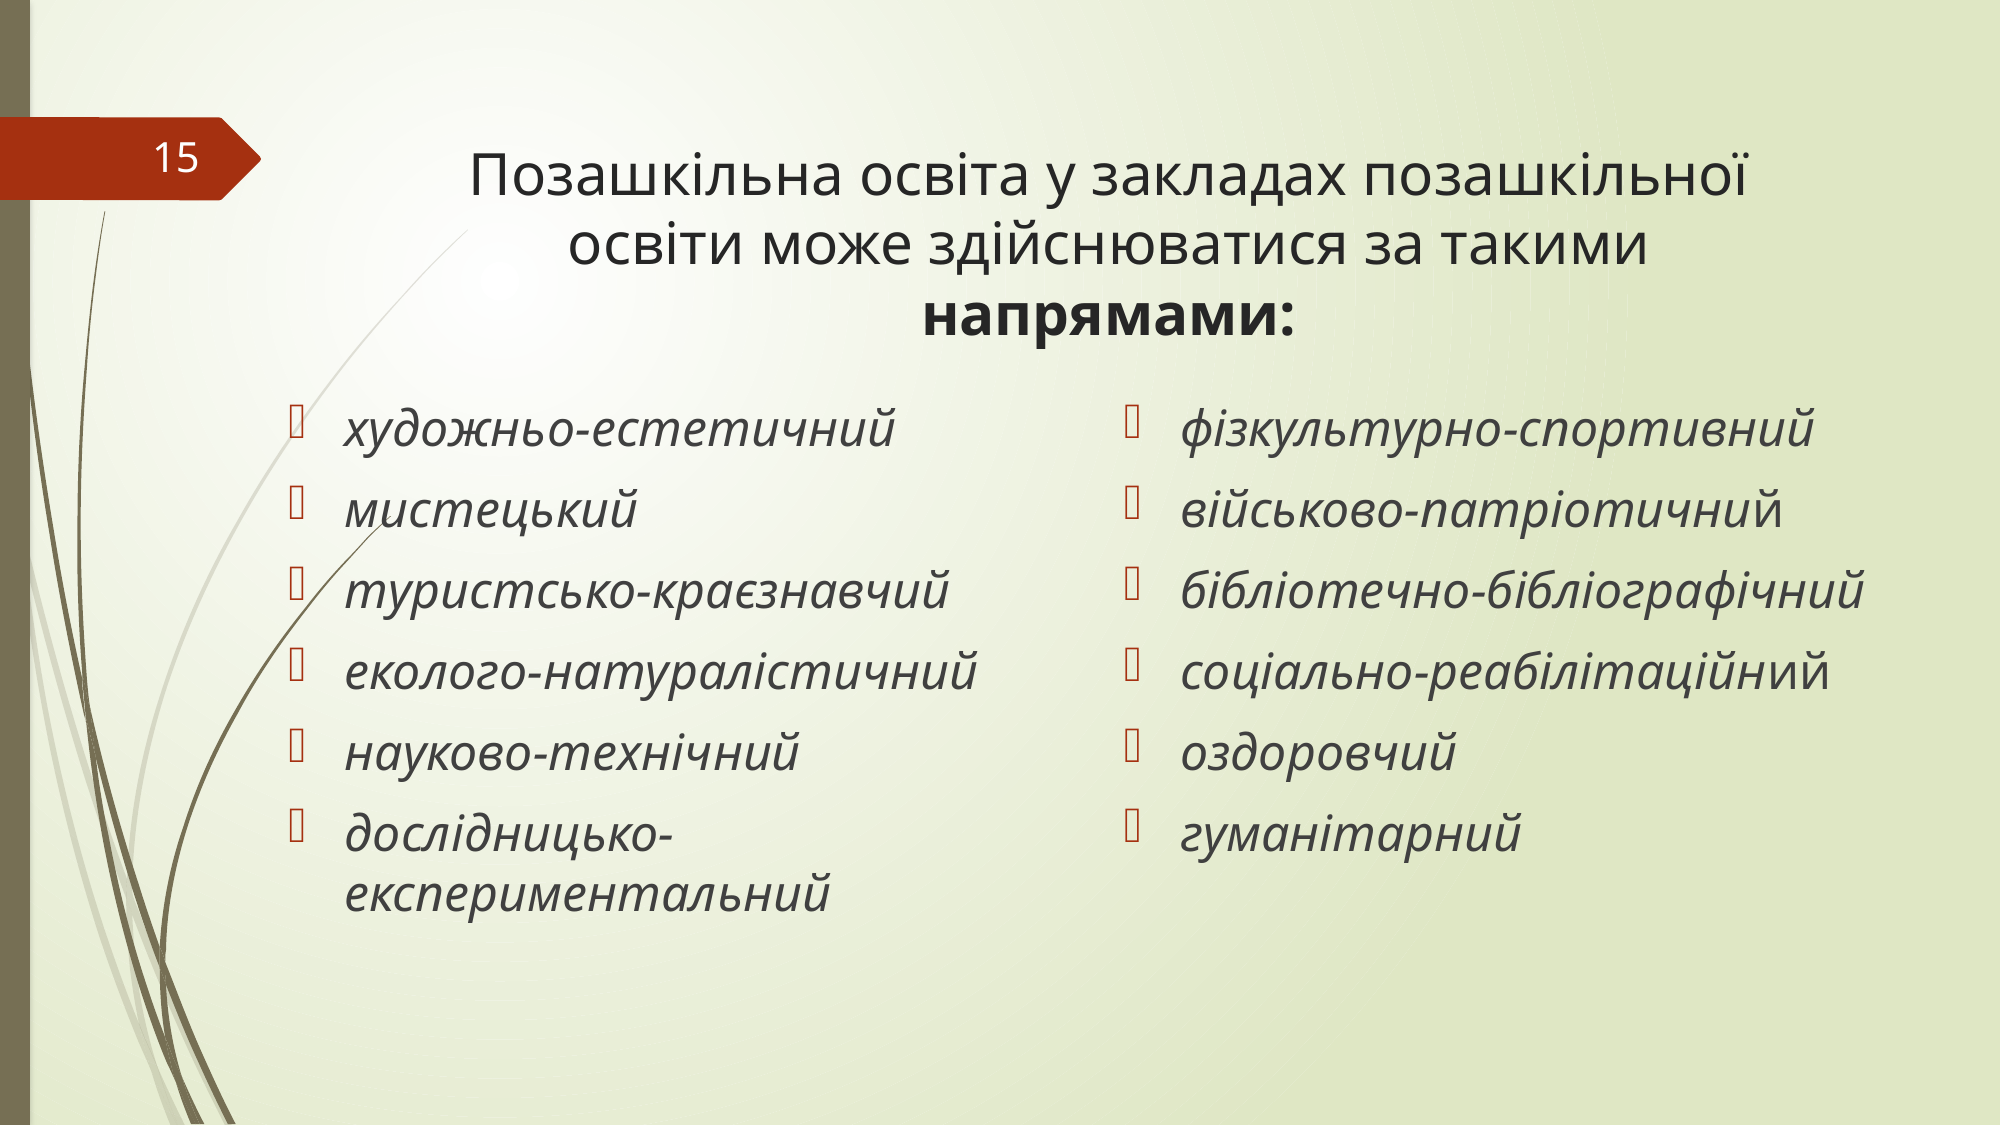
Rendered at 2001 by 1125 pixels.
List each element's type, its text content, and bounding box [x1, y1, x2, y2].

slide_number 15 [87, 129, 216, 190]
list художньо-естетичний мистецький туристсько-краєзнавчий еколого-натуралістичний науково-технічний дослідницько-експериментальний [273, 389, 1048, 1010]
list фізкультурно-спортивний військово-патріотичний бібліотечно-бібліографічний соціально-реабілітаційний оздоровчий гуманітарний [1108, 389, 1927, 1010]
title Позашкільна освіта у закладах позашкільної освіти може здійснюватися за такими напрямами: [378, 129, 1840, 340]
